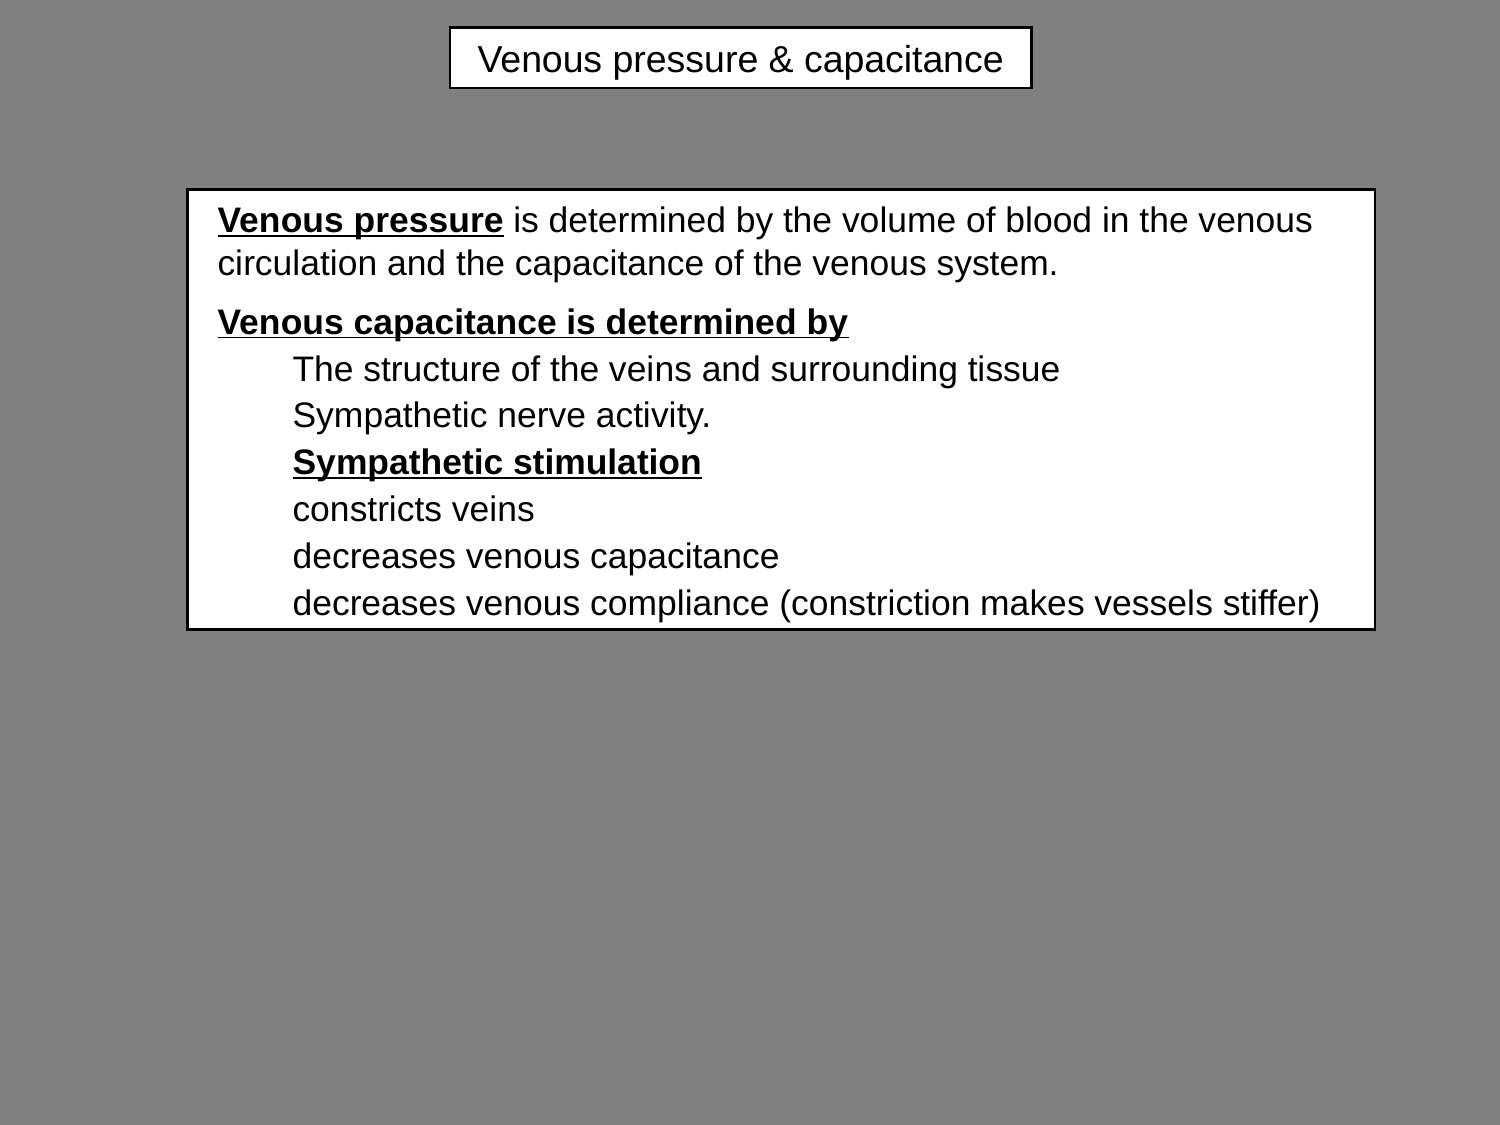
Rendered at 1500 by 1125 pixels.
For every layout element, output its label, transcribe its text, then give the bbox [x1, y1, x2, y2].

text_box Venous pressure is determined by the volume of blood in the venous circulation and the capacitance of the venous system. Venous capacitance is determined by The structure of the veins and surrounding tissue Sympathetic nerve activity. Sympathetic stimulation constricts veins decreases venous capacitance decreases venous compliance (constriction makes vessels stiffer) [187, 189, 1375, 630]
title Venous pressure & capacitance [449, 26, 1033, 89]
